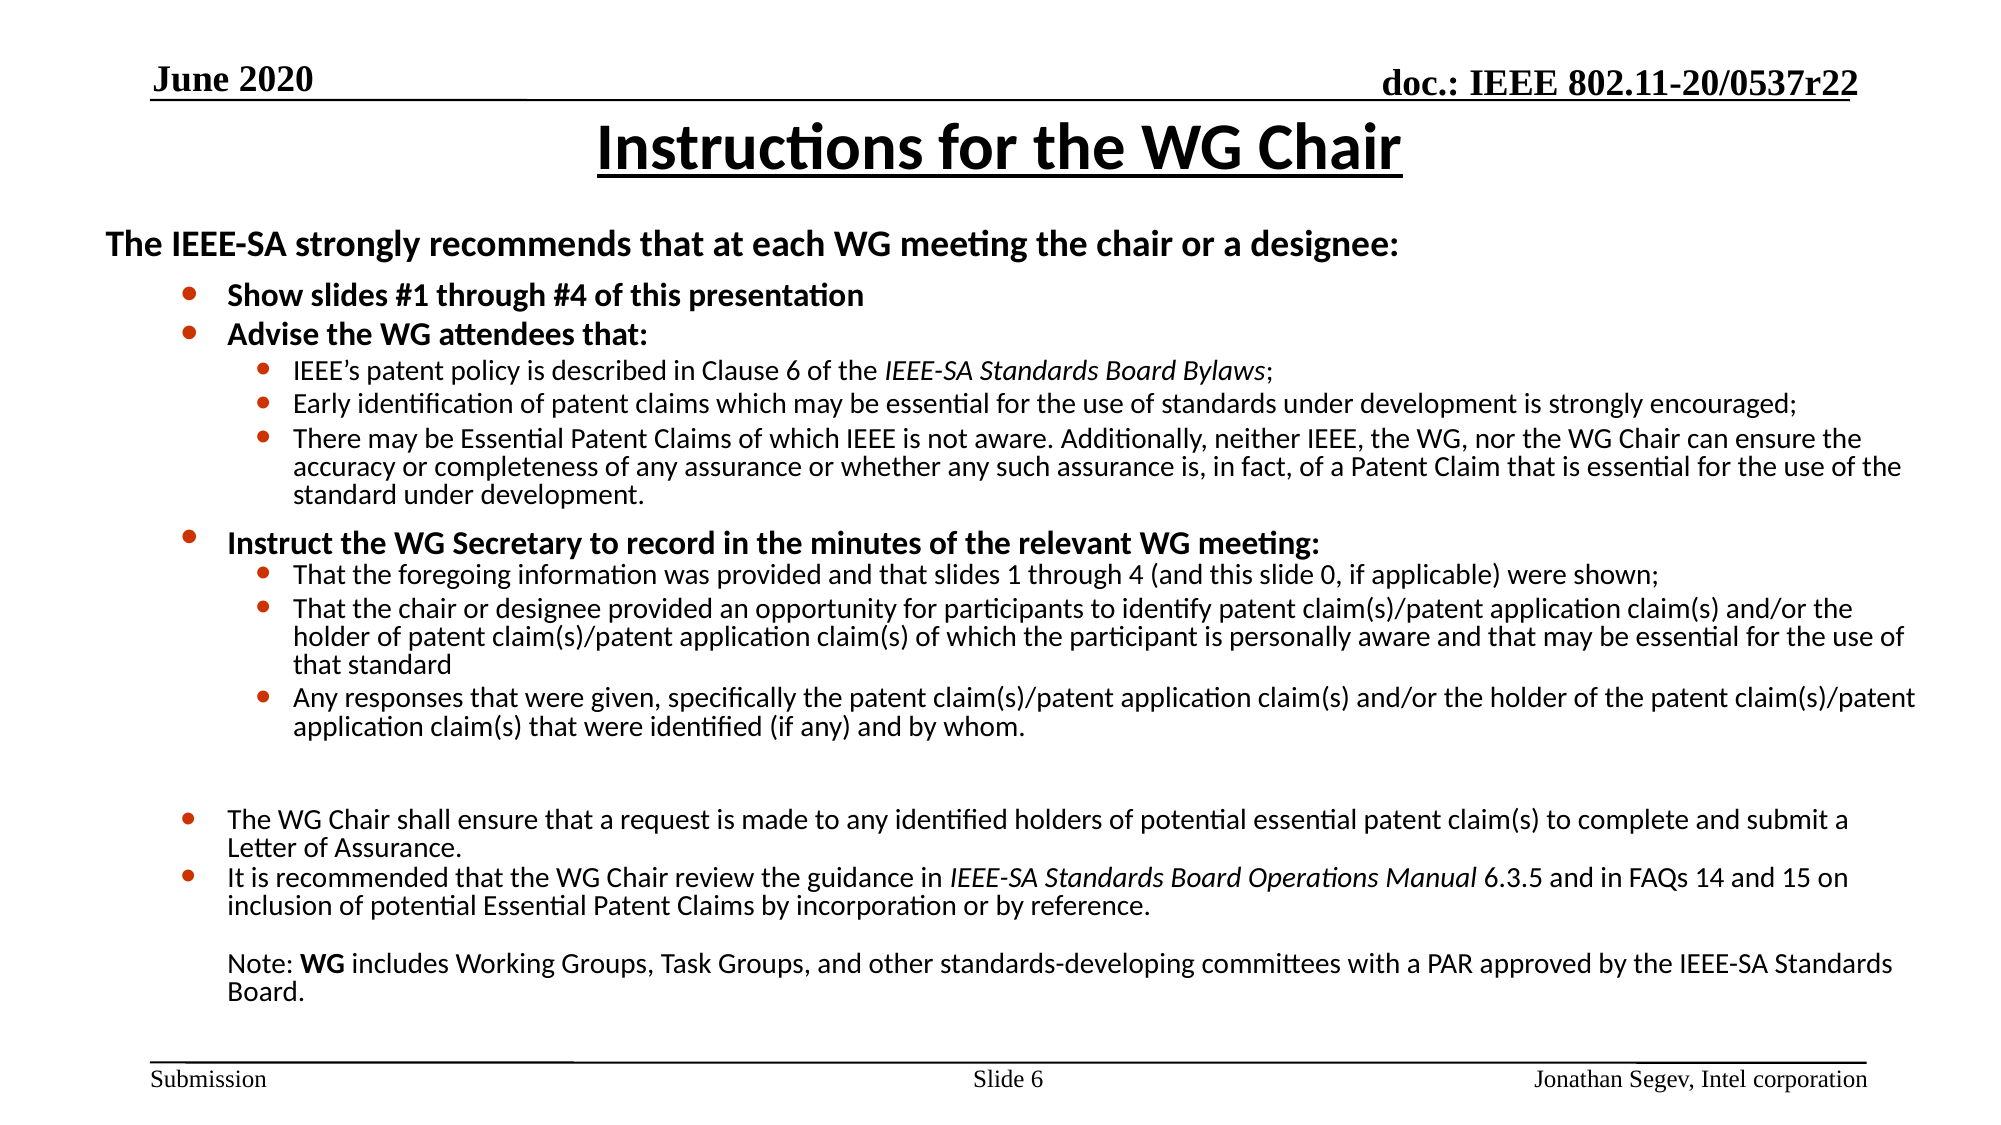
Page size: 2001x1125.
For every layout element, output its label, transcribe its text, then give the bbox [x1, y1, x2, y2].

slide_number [152, 54, 563, 100]
footer Jonathan Segev, Intel corporation [1171, 1061, 1869, 1093]
list The IEEE-SA strongly recommends that at each WG meeting the chair or a designee: Show slides #1 through #4 of this presentation Advise the WG attendees that: IEEE’s patent policy is described in Clause 6 of the IEEE-SA Standards Board Bylaws; Early identification of patent claims which may be essential for the use of standards under development is strongly encouraged; There may be Essential Patent Claims of which IEEE is not aware. Additionally, neither IEEE, the WG, nor the WG Chair can ensure the accuracy or completeness of any assurance or whether any such assurance is, in fact, of a Patent Claim that is essential for the use of the standard under development. Instruct the WG Secretary to record in the minutes of the relevant WG meeting: That the foregoing information was provided and that slides 1 through 4 (and this slide 0, if applicable) were shown; That the chair or designee provided an opportunity for participants to identify patent claim(s)/patent application claim(s) and/or the holder of patent claim(s)/patent application claim(s) of which the participant is personally aware and that may be essential for the use of that standard Any responses that were given, specifically the patent claim(s)/patent application claim(s) and/or the holder of the patent claim(s)/patent application claim(s) that were identified (if any) and by whom. The WG Chair shall ensure that a request is made to any identified holders of potential essential patent claim(s) to complete and submit a Letter of Assurance. It is recommended that the WG Chair review the guidance in IEEE-SA Standards Board Operations Manual 6.3.5 and in FAQs 14 and 15 on inclusion of potential Essential Patent Claims by incorporation or by reference. Note: WG includes Working Groups, Task Groups, and other standards-developing committees with a PAR approved by the IEEE-SA Standards Board. [90, 219, 1934, 1000]
title Instructions for the WG Chair [149, 112, 1850, 173]
slide_number Slide 6 [950, 1061, 1067, 1123]
